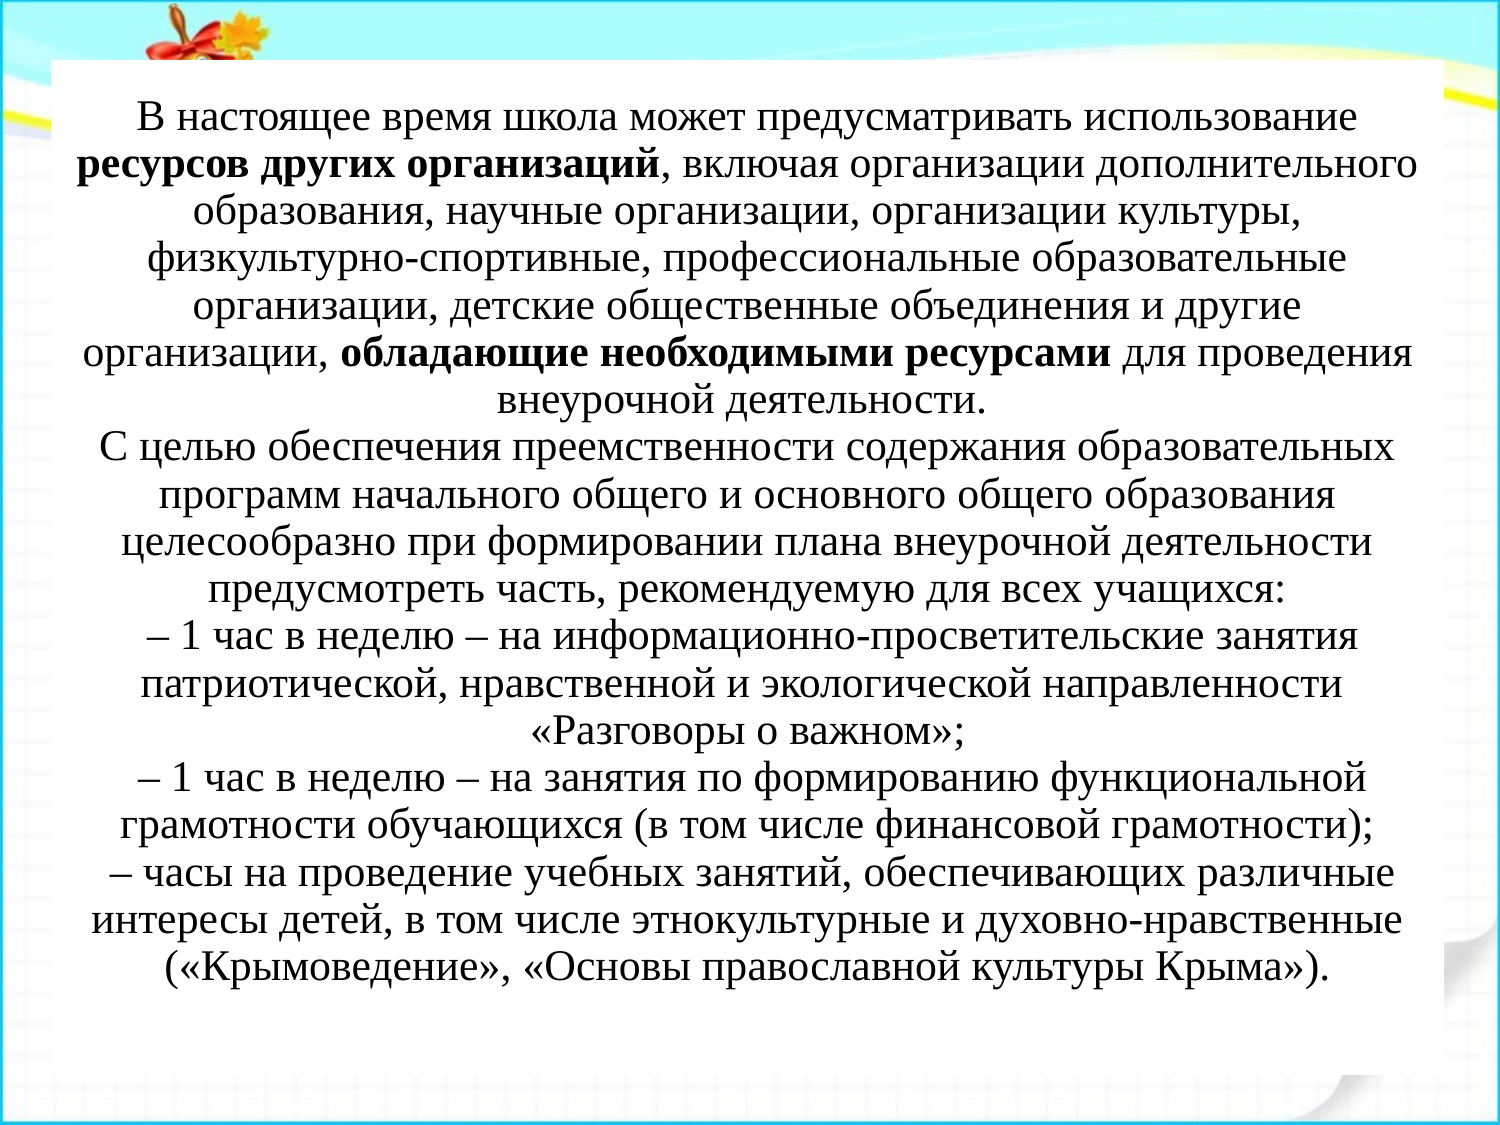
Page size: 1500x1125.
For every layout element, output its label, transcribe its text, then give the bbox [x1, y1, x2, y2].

title В настоящее время школа может предусматривать использование ресурсов других организаций, включая организации дополнительного образования, научные организации, организации культуры, физкультурно-спортивные, профессиональные образовательные организации, детские общественные объединения и другие организации, обладающие необходимыми ресурсами для проведения внеурочной деятельности. С целью обеспечения преемственности содержания образовательных программ начального общего и основного общего образования целесообразно при формировании плана внеурочной деятельности предусмотреть часть, рекомендуемую для всех учащихся: – 1 час в неделю – на информационно-просветительские занятия патриотической, нравственной и экологической направленности «Разговоры о важном»; – 1 час в неделю – на занятия по формированию функциональной грамотности обучающихся (в том числе финансовой грамотности); – часы на проведение учебных занятий, обеспечивающих различные интересы детей, в том числе этнокультурные и духовно-нравственные («Крымоведение», «Основы православной культуры Крыма»). [51, 59, 1445, 1075]
picture [0, 0, 1500, 1125]
